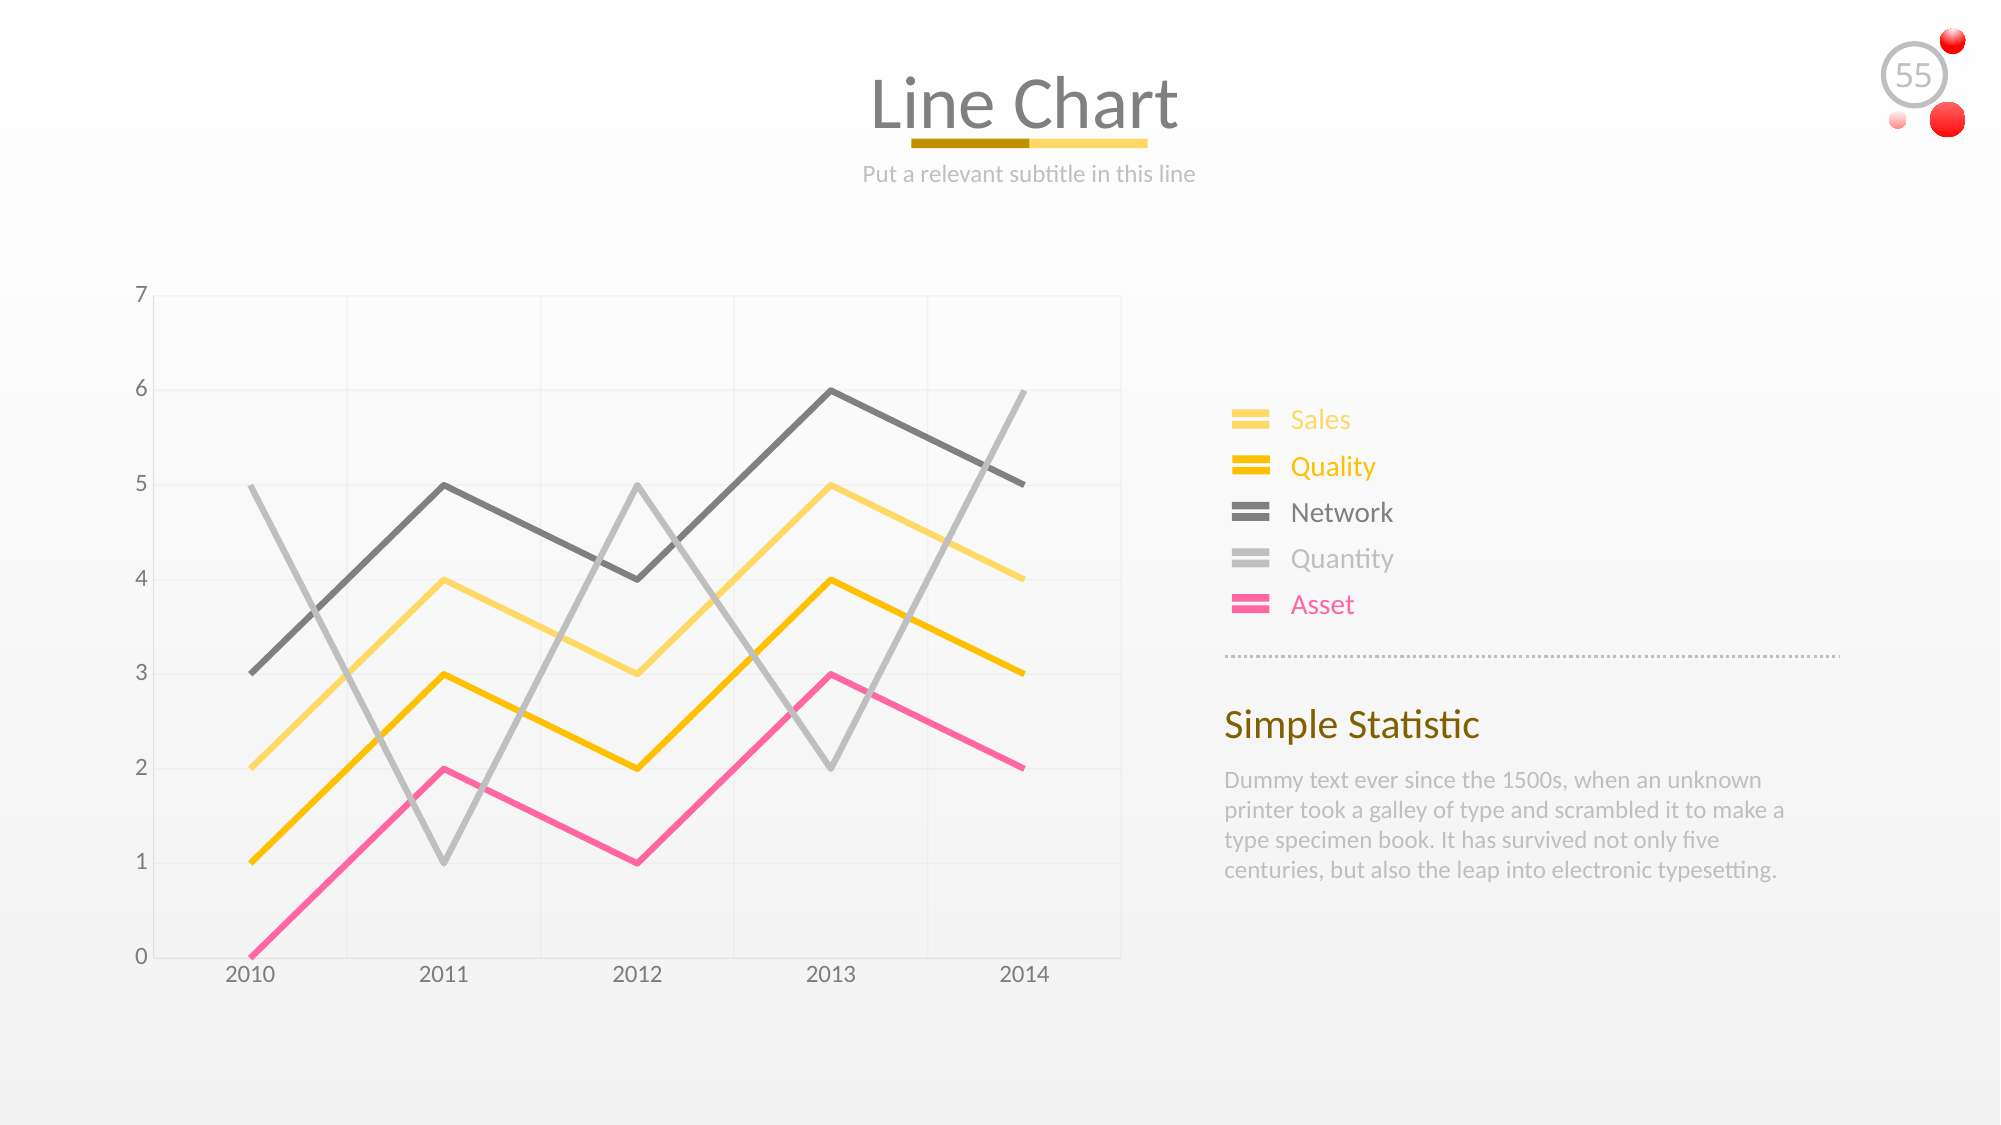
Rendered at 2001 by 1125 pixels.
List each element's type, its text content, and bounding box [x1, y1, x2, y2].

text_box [1225, 486, 1477, 532]
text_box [1225, 578, 1477, 629]
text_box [1225, 439, 1477, 486]
text_box Simple Statistic Dummy text ever since the 1500s, when an unknown printer took a galley of type and scrambled it to make a type specimen book. It has survived not only five centuries, but also the leap into electronic typesetting. [1209, 688, 1840, 952]
text_box Line Chart [597, 1, 1454, 152]
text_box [911, 138, 1148, 149]
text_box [1225, 393, 1477, 439]
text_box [1876, 28, 1966, 138]
text_box Put a relevant subtitle in this line [792, 142, 1267, 202]
chart [114, 268, 1142, 1004]
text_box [1225, 532, 1477, 578]
